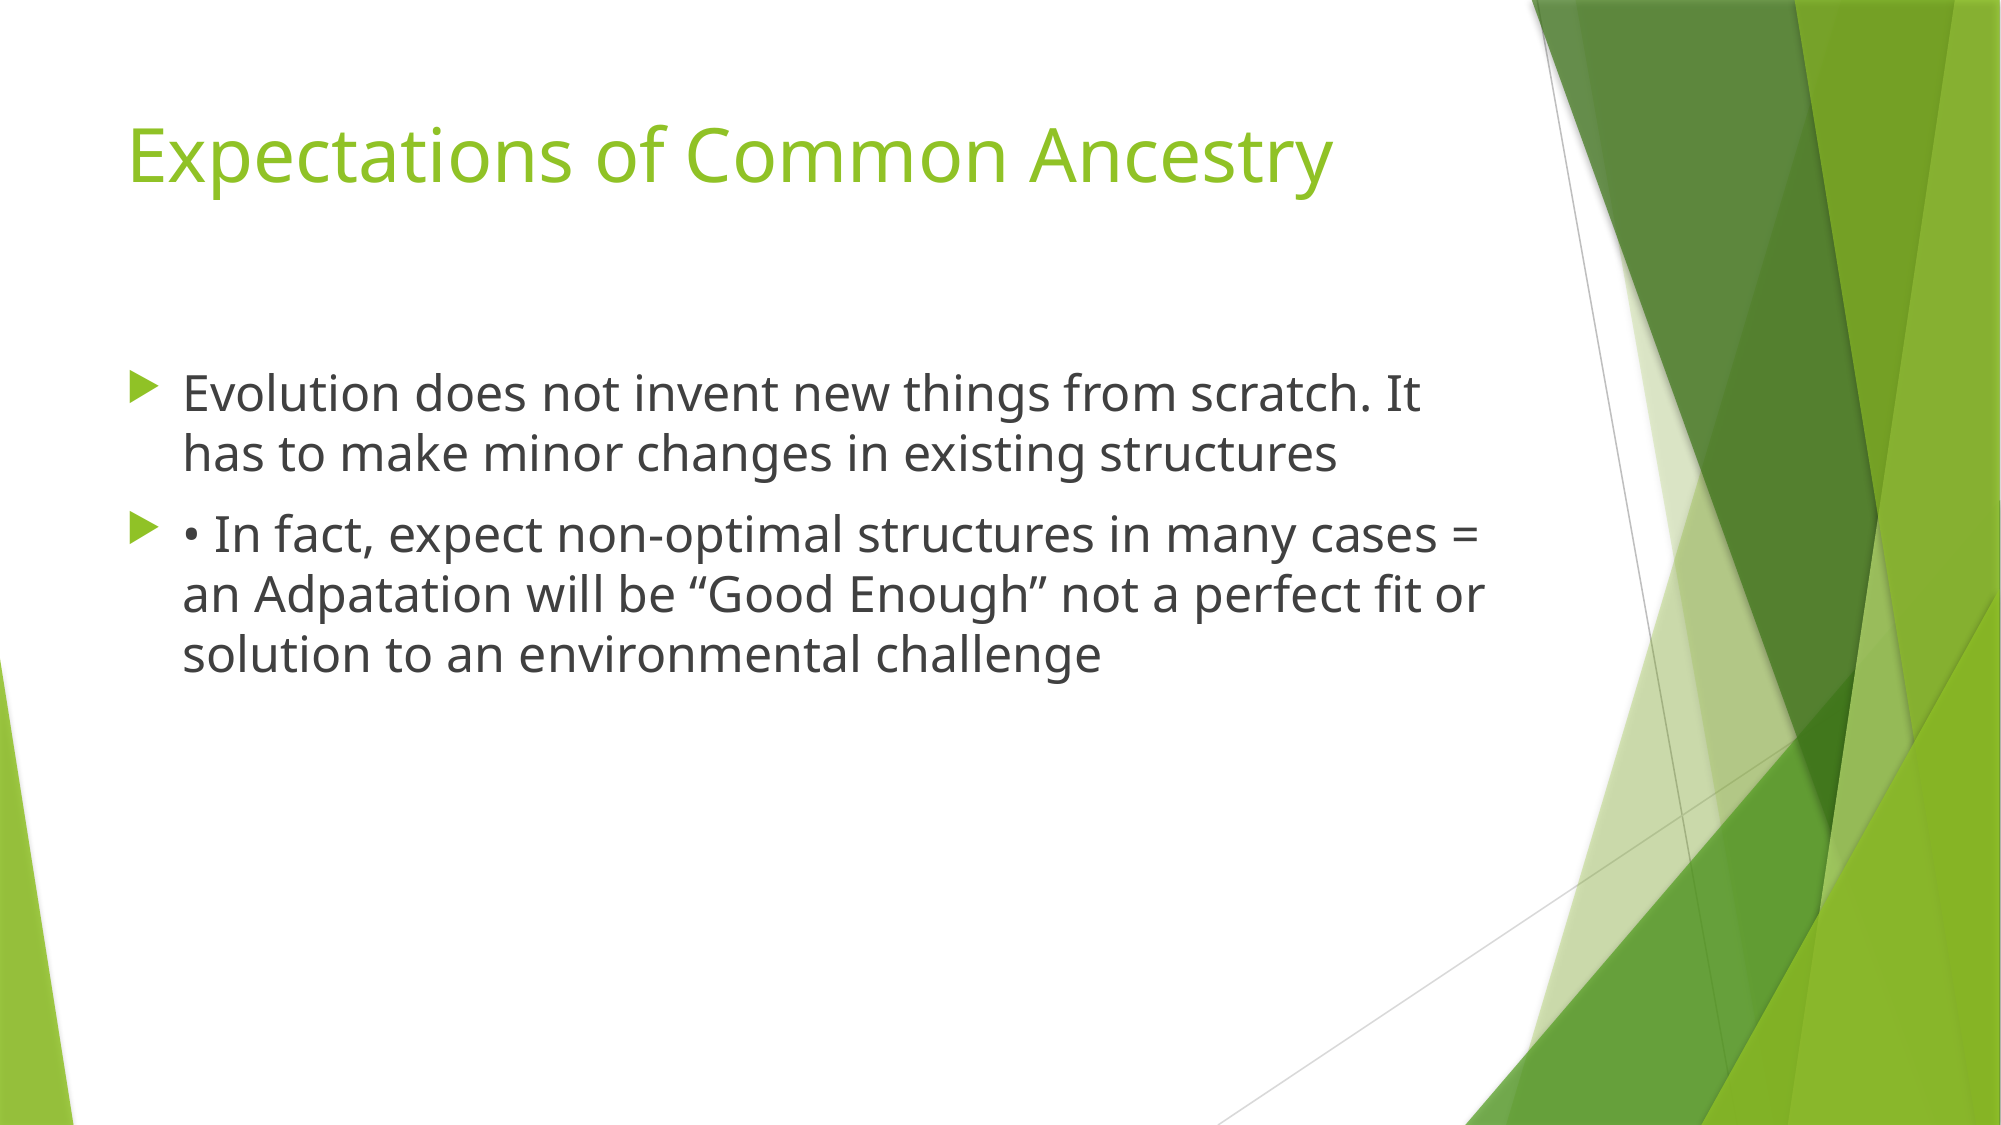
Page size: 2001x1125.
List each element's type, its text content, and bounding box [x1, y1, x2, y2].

title Expectations of Common Ancestry [111, 99, 1522, 317]
list Evolution does not invent new things from scratch. It has to make minor changes in existing structures • In fact, expect non-optimal structures in many cases = an Adpatation will be “Good Enough” not a perfect fit or solution to an environmental challenge [111, 354, 1522, 992]
